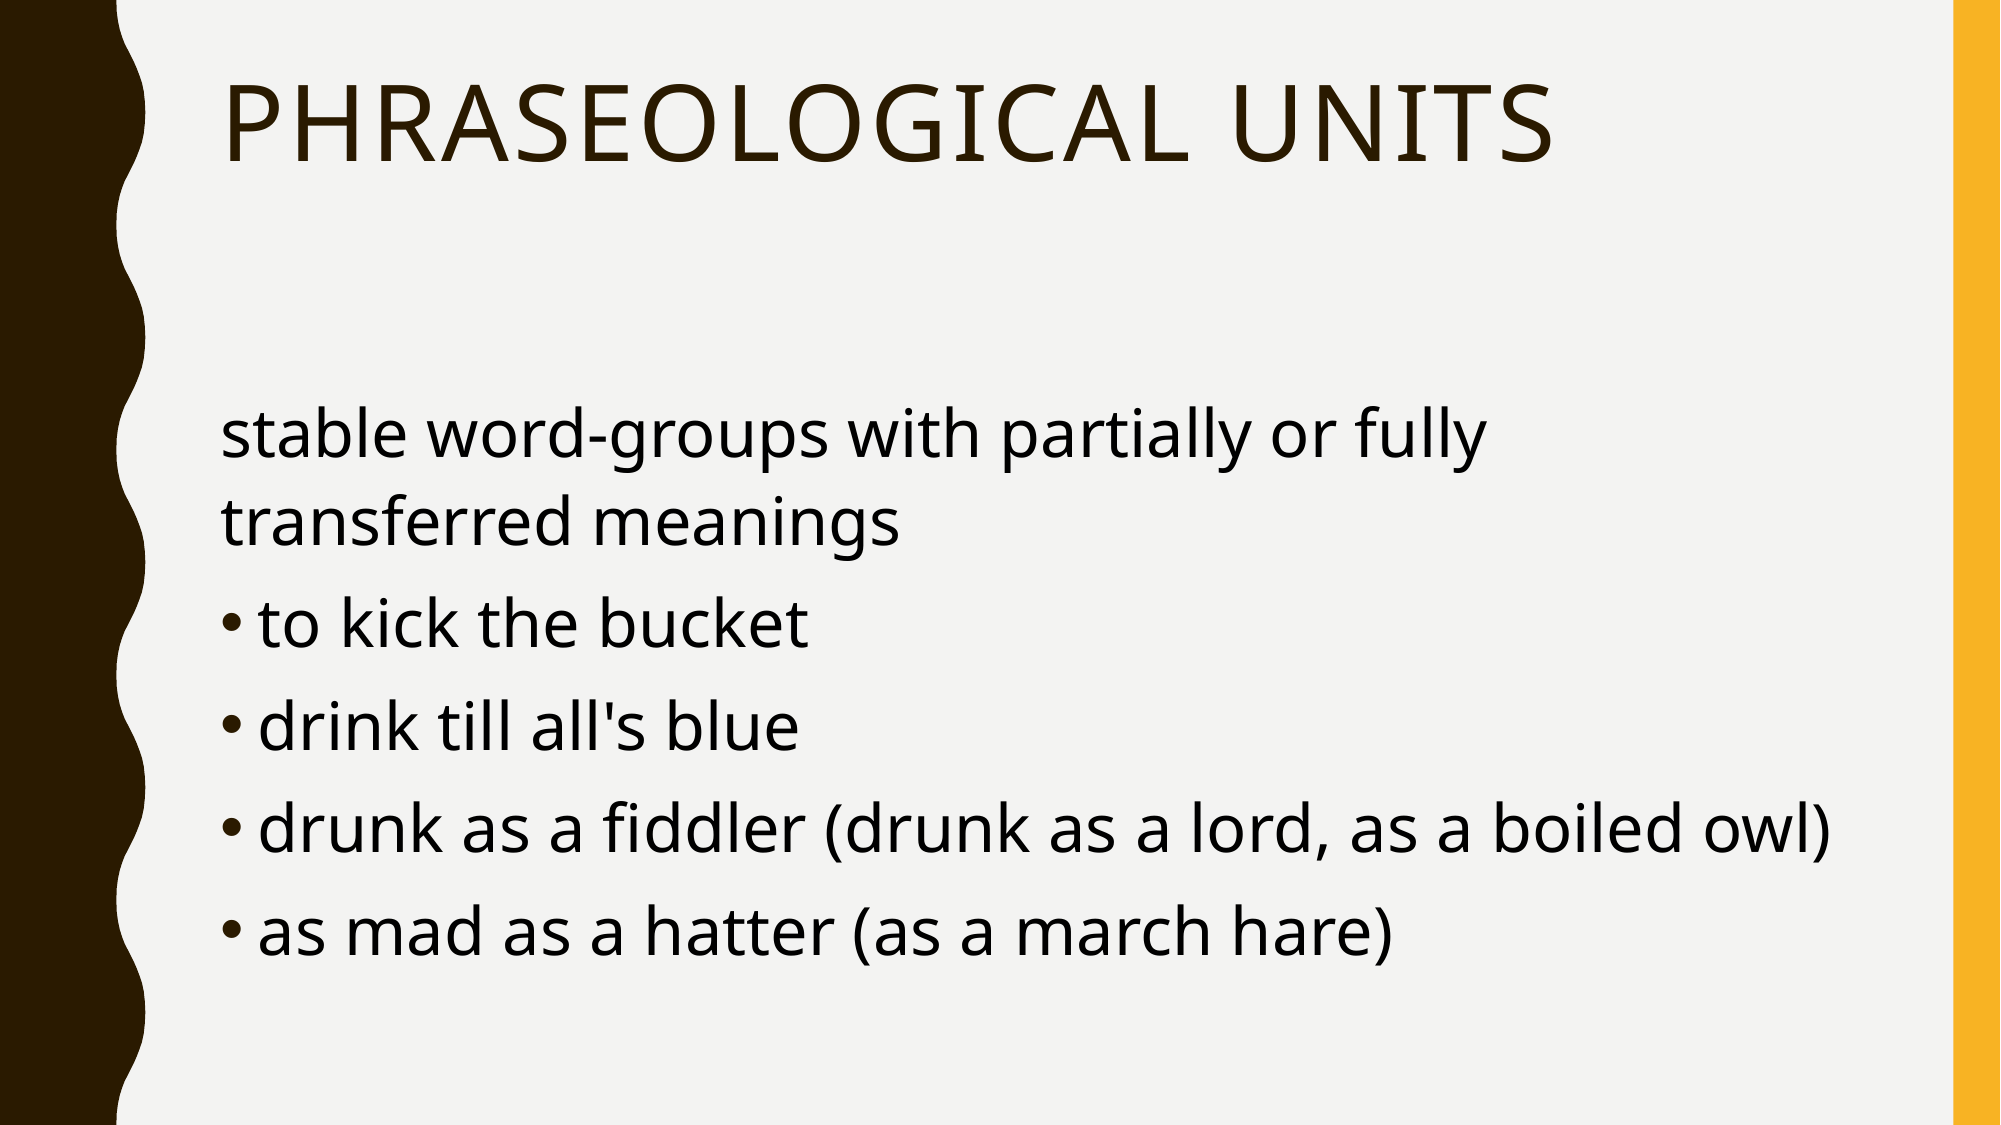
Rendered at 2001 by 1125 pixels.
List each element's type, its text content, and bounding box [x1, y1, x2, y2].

title Phraseological units [205, 62, 1875, 308]
list stable word-groups with partially or fully transferred meanings to kick the bucket drink till all's blue drunk as a fiddler (drunk as a lord, as a boiled owl) as mad as a hatter (as a march hare) [205, 375, 1875, 965]
